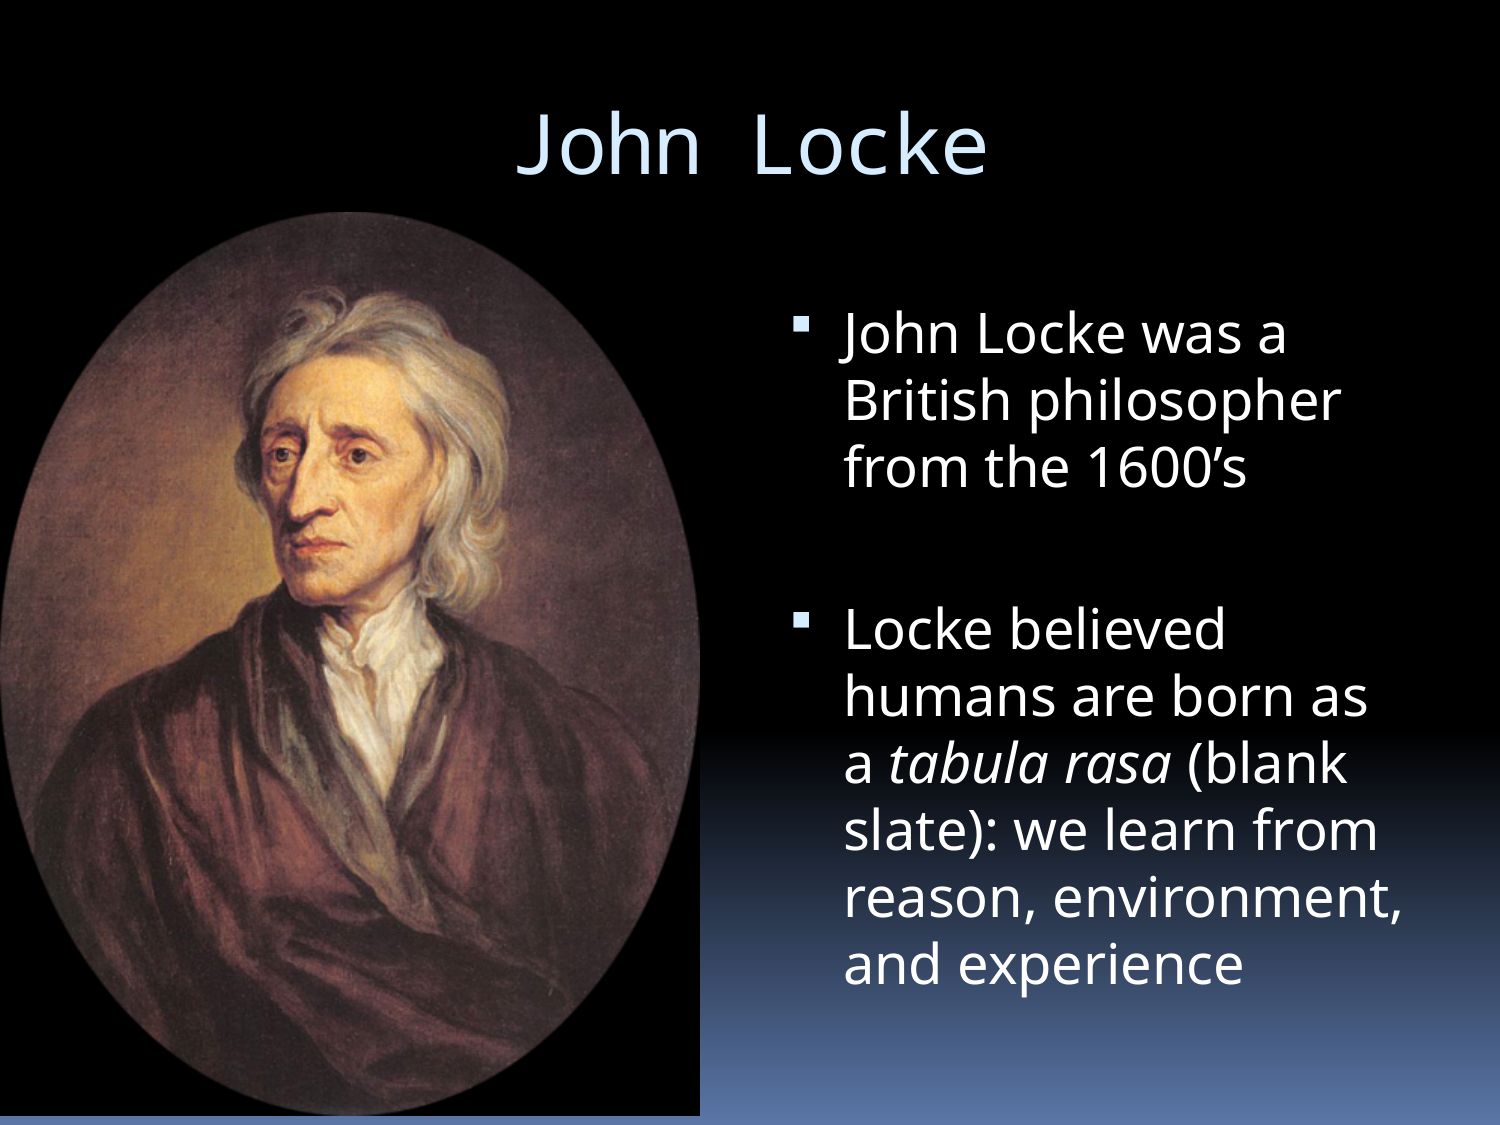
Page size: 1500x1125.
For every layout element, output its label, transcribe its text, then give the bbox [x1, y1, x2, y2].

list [0, 212, 701, 1117]
title John Locke [75, 83, 1425, 234]
list John Locke was a British philosopher from the 1600’s Locke believed humans are born as a tabula rasa (blank slate): we learn from reason, environment, and experience [763, 290, 1427, 1033]
